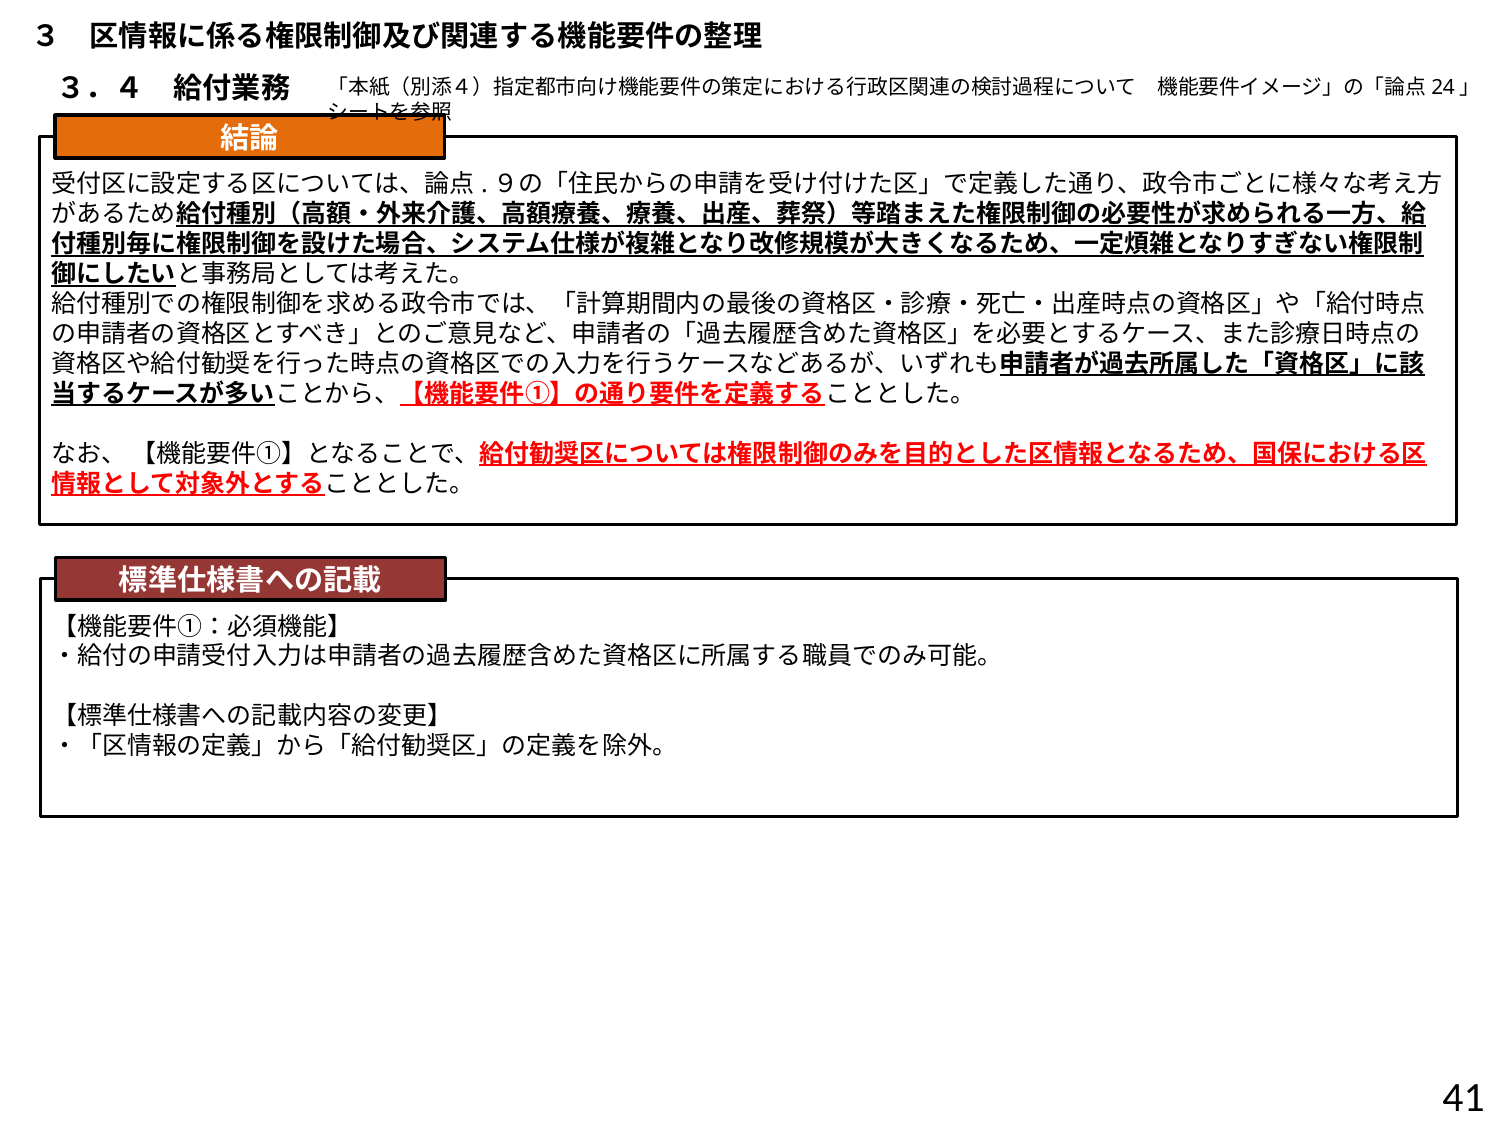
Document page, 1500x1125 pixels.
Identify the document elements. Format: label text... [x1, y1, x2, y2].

text_box 結論 [53, 113, 447, 160]
text_box 【機能要件①：必須機能】 ・給付の申請受付入力は申請者の過去履歴含めた資格区に所属する職員でのみ可能。 【標準仕様書への記載内容の変更】 ・「区情報の定義」から「給付勧奨区」の定義を除外。 [40, 578, 1458, 817]
text_box 受付区に設定する区については、論点.９の「住民からの申請を受け付けた区」で定義した通り、政令市ごとに様々な考え方があるため給付種別（高額・外来介護、高額療養、療養、出産、葬祭）等踏まえた権限制御の必要性が求められる一方、給付種別毎に権限制御を設けた場合、システム仕様が複雑となり改修規模が大きくなるため、一定煩雑となりすぎない権限制御にしたいと事務局としては考えた。 給付種別での権限制御を求める政令市では、「計算期間内の最後の資格区・診療・死亡・出産時点の資格区」や「給付時点の申請者の資格区とすべき」とのご意見など、申請者の「過去履歴含めた資格区」を必要とするケース、また診療日時点の資格区や給付勧奨を行った時点の資格区での入力を行うケースなどあるが、いずれも申請者が過去所属した「資格区」に該当するケースが多いことから、【機能要件①】の通り要件を定義することとした。 なお、 【機能要件①】となることで、給付勧奨区については権限制御のみを目的とした区情報となるため、国保における区情報として対象外とすることとした。 [39, 136, 1457, 525]
text_box ３．４ 給付業務 [41, 54, 1465, 100]
text_box 標準仕様書への記載 [54, 555, 448, 602]
text_box 「本紙（別添４）指定都市向け機能要件の策定における行政区関連の検討過程について 機能要件イメージ」の「論点24」シートを参照 [312, 58, 1500, 114]
text_box ３ 区情報に係る権限制御及び関連する機能要件の整理 [16, 2, 1440, 49]
slide_number 40 [1149, 1065, 1500, 1125]
